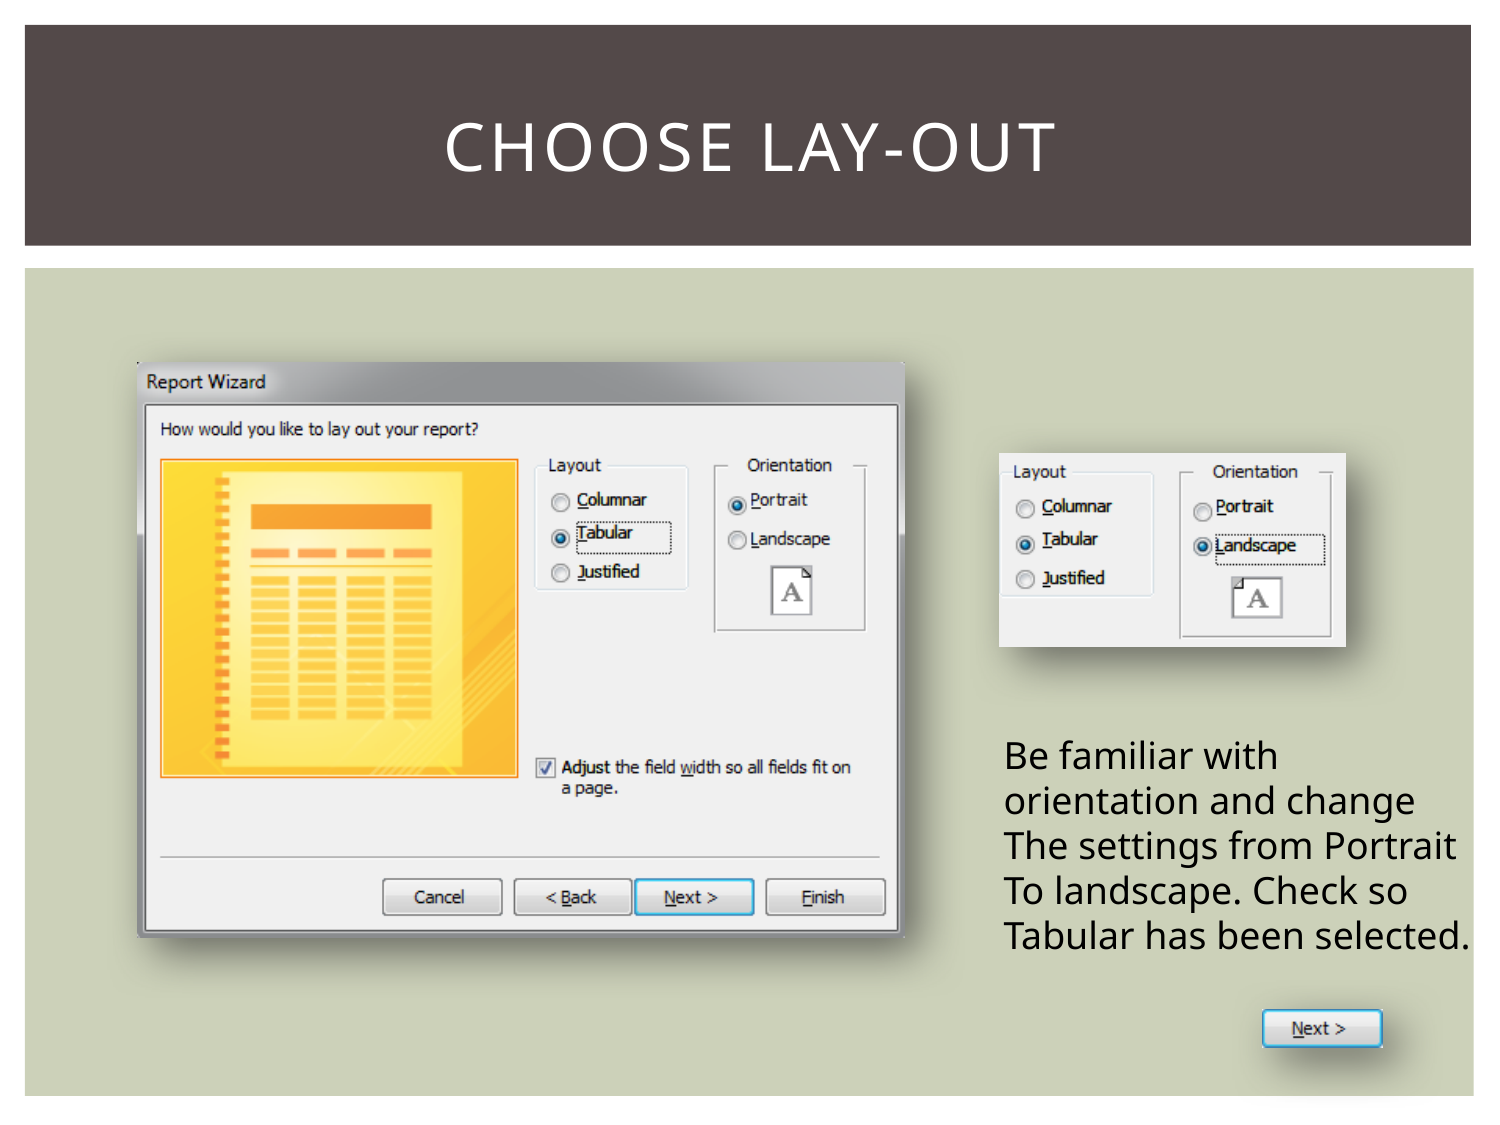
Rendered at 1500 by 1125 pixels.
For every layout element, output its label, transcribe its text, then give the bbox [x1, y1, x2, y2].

picture [137, 362, 905, 938]
text_box Be familiar with orientation and change The settings from Portrait To landscape. Check so Tabular has been selected. [988, 724, 1486, 1010]
picture [999, 452, 1346, 648]
title Choose Lay-out [62, 58, 1438, 232]
picture [1262, 1009, 1384, 1048]
